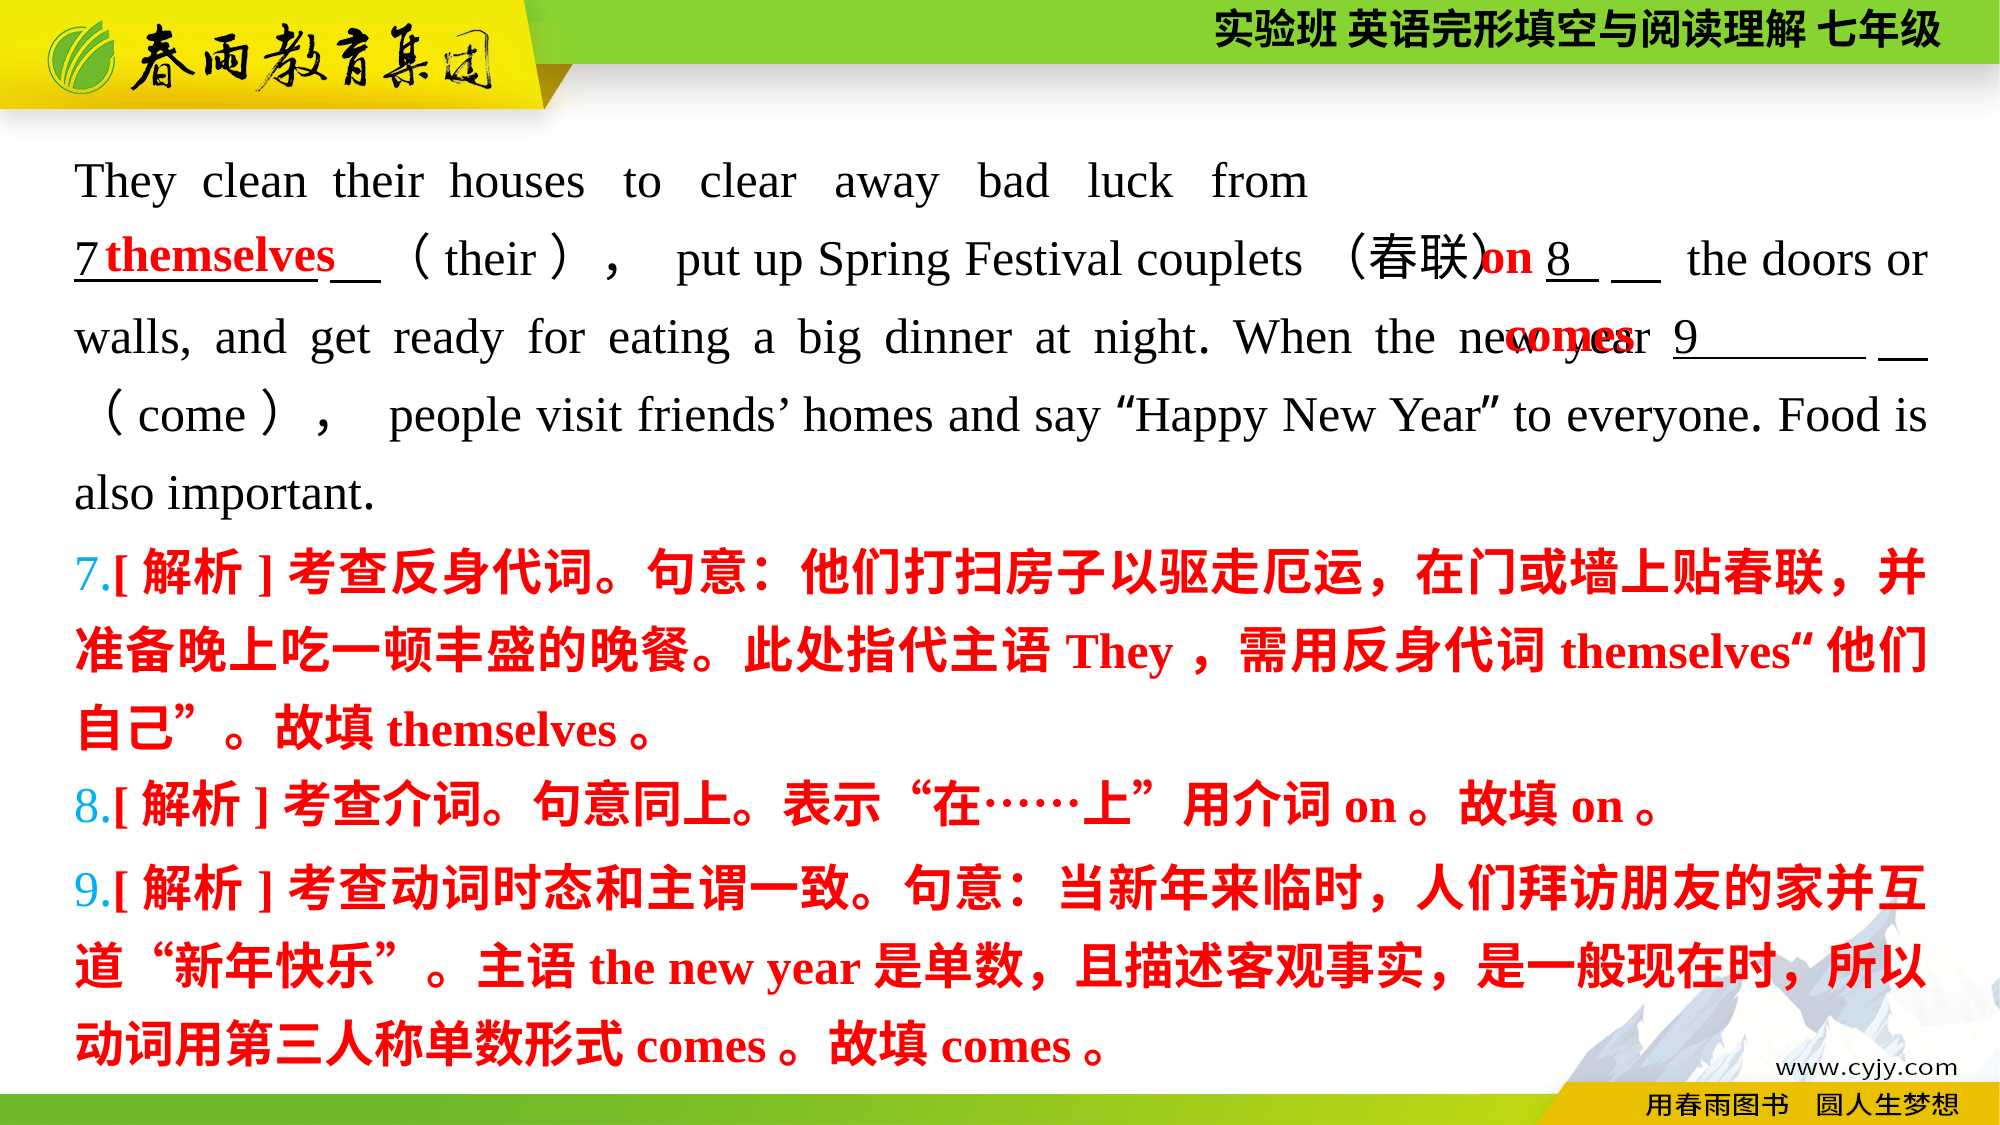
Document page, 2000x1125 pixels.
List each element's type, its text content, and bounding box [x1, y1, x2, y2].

text_box 7.[解析]考查反身代词。句意：他们打扫房子以驱走厄运，在门或墙上贴春联，并准备晚上吃一顿丰盛的晚餐。此处指代主语They，需用反身代词themselves“他们自己”。故填themselves。 [59, 514, 1944, 746]
list They clean their houses to clear away bad luck from 7 （their）， put up Spring Festival couplets（春联） 8 the doors or walls, and get ready for eating a big dinner at night. When the new year 9 （come）， people visit friends’ homes and say “Happy New Year” to everyone. Food is also important. [59, 122, 1944, 514]
text_box comes [1489, 276, 1651, 370]
picture [0, 0, 2000, 1125]
text_box 9.[解析]考查动词时态和主谓一致。句意：当新年来临时，人们拜访朋友的家并互道“新年快乐”。主语the new year是单数，且描述客观事实，是一般现在时，所以动词用第三人称单数形式comes。故填comes。 [59, 831, 1944, 1080]
text_box themselves [90, 196, 351, 289]
text_box on [1465, 198, 1549, 292]
text_box 8.[解析]考查介词。句意同上。表示“在……上”用介词on。故填on。 [59, 746, 1944, 831]
